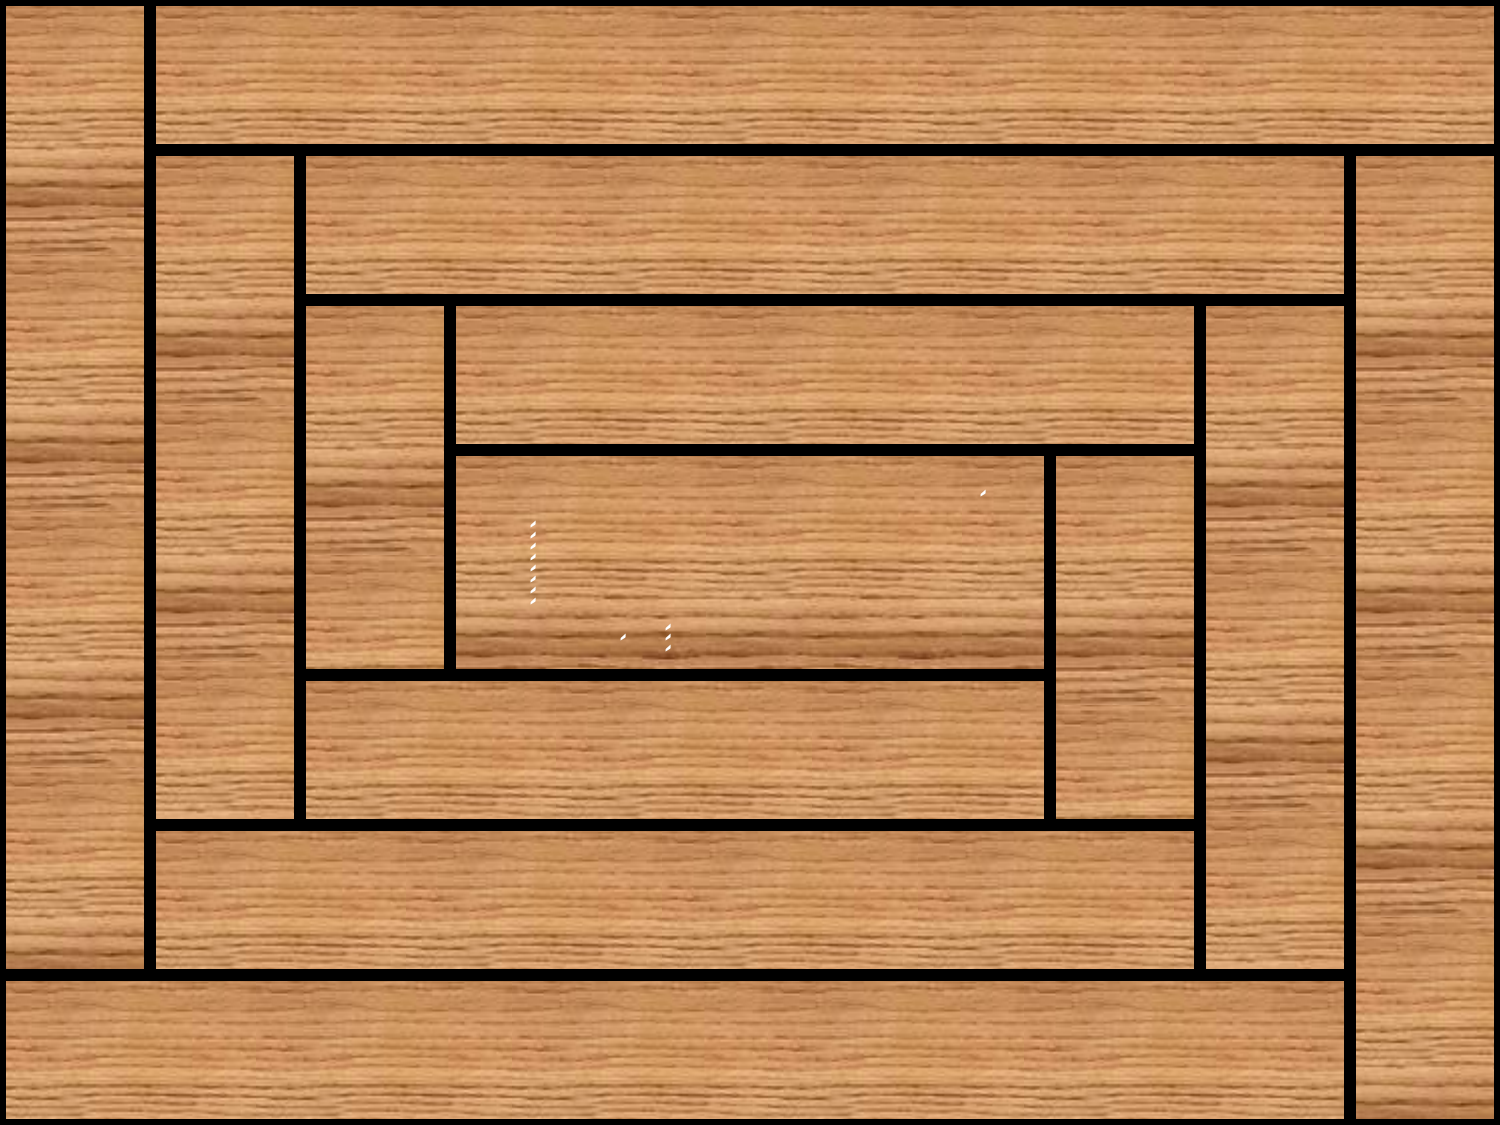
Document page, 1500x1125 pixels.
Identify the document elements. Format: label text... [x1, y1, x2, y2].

text_box ` ``` ` ```````` [452, 452, 1048, 673]
text_box [148, 0, 1500, 152]
text_box [302, 302, 452, 673]
text_box [152, 152, 302, 823]
text_box [0, 973, 1352, 1125]
text_box [302, 673, 1048, 823]
text_box [1198, 298, 1348, 973]
text_box [152, 823, 1198, 973]
text_box [1348, 148, 1500, 1125]
text_box [302, 152, 1348, 302]
text_box [448, 302, 1198, 452]
text_box [1048, 448, 1198, 823]
text_box [0, 0, 152, 973]
